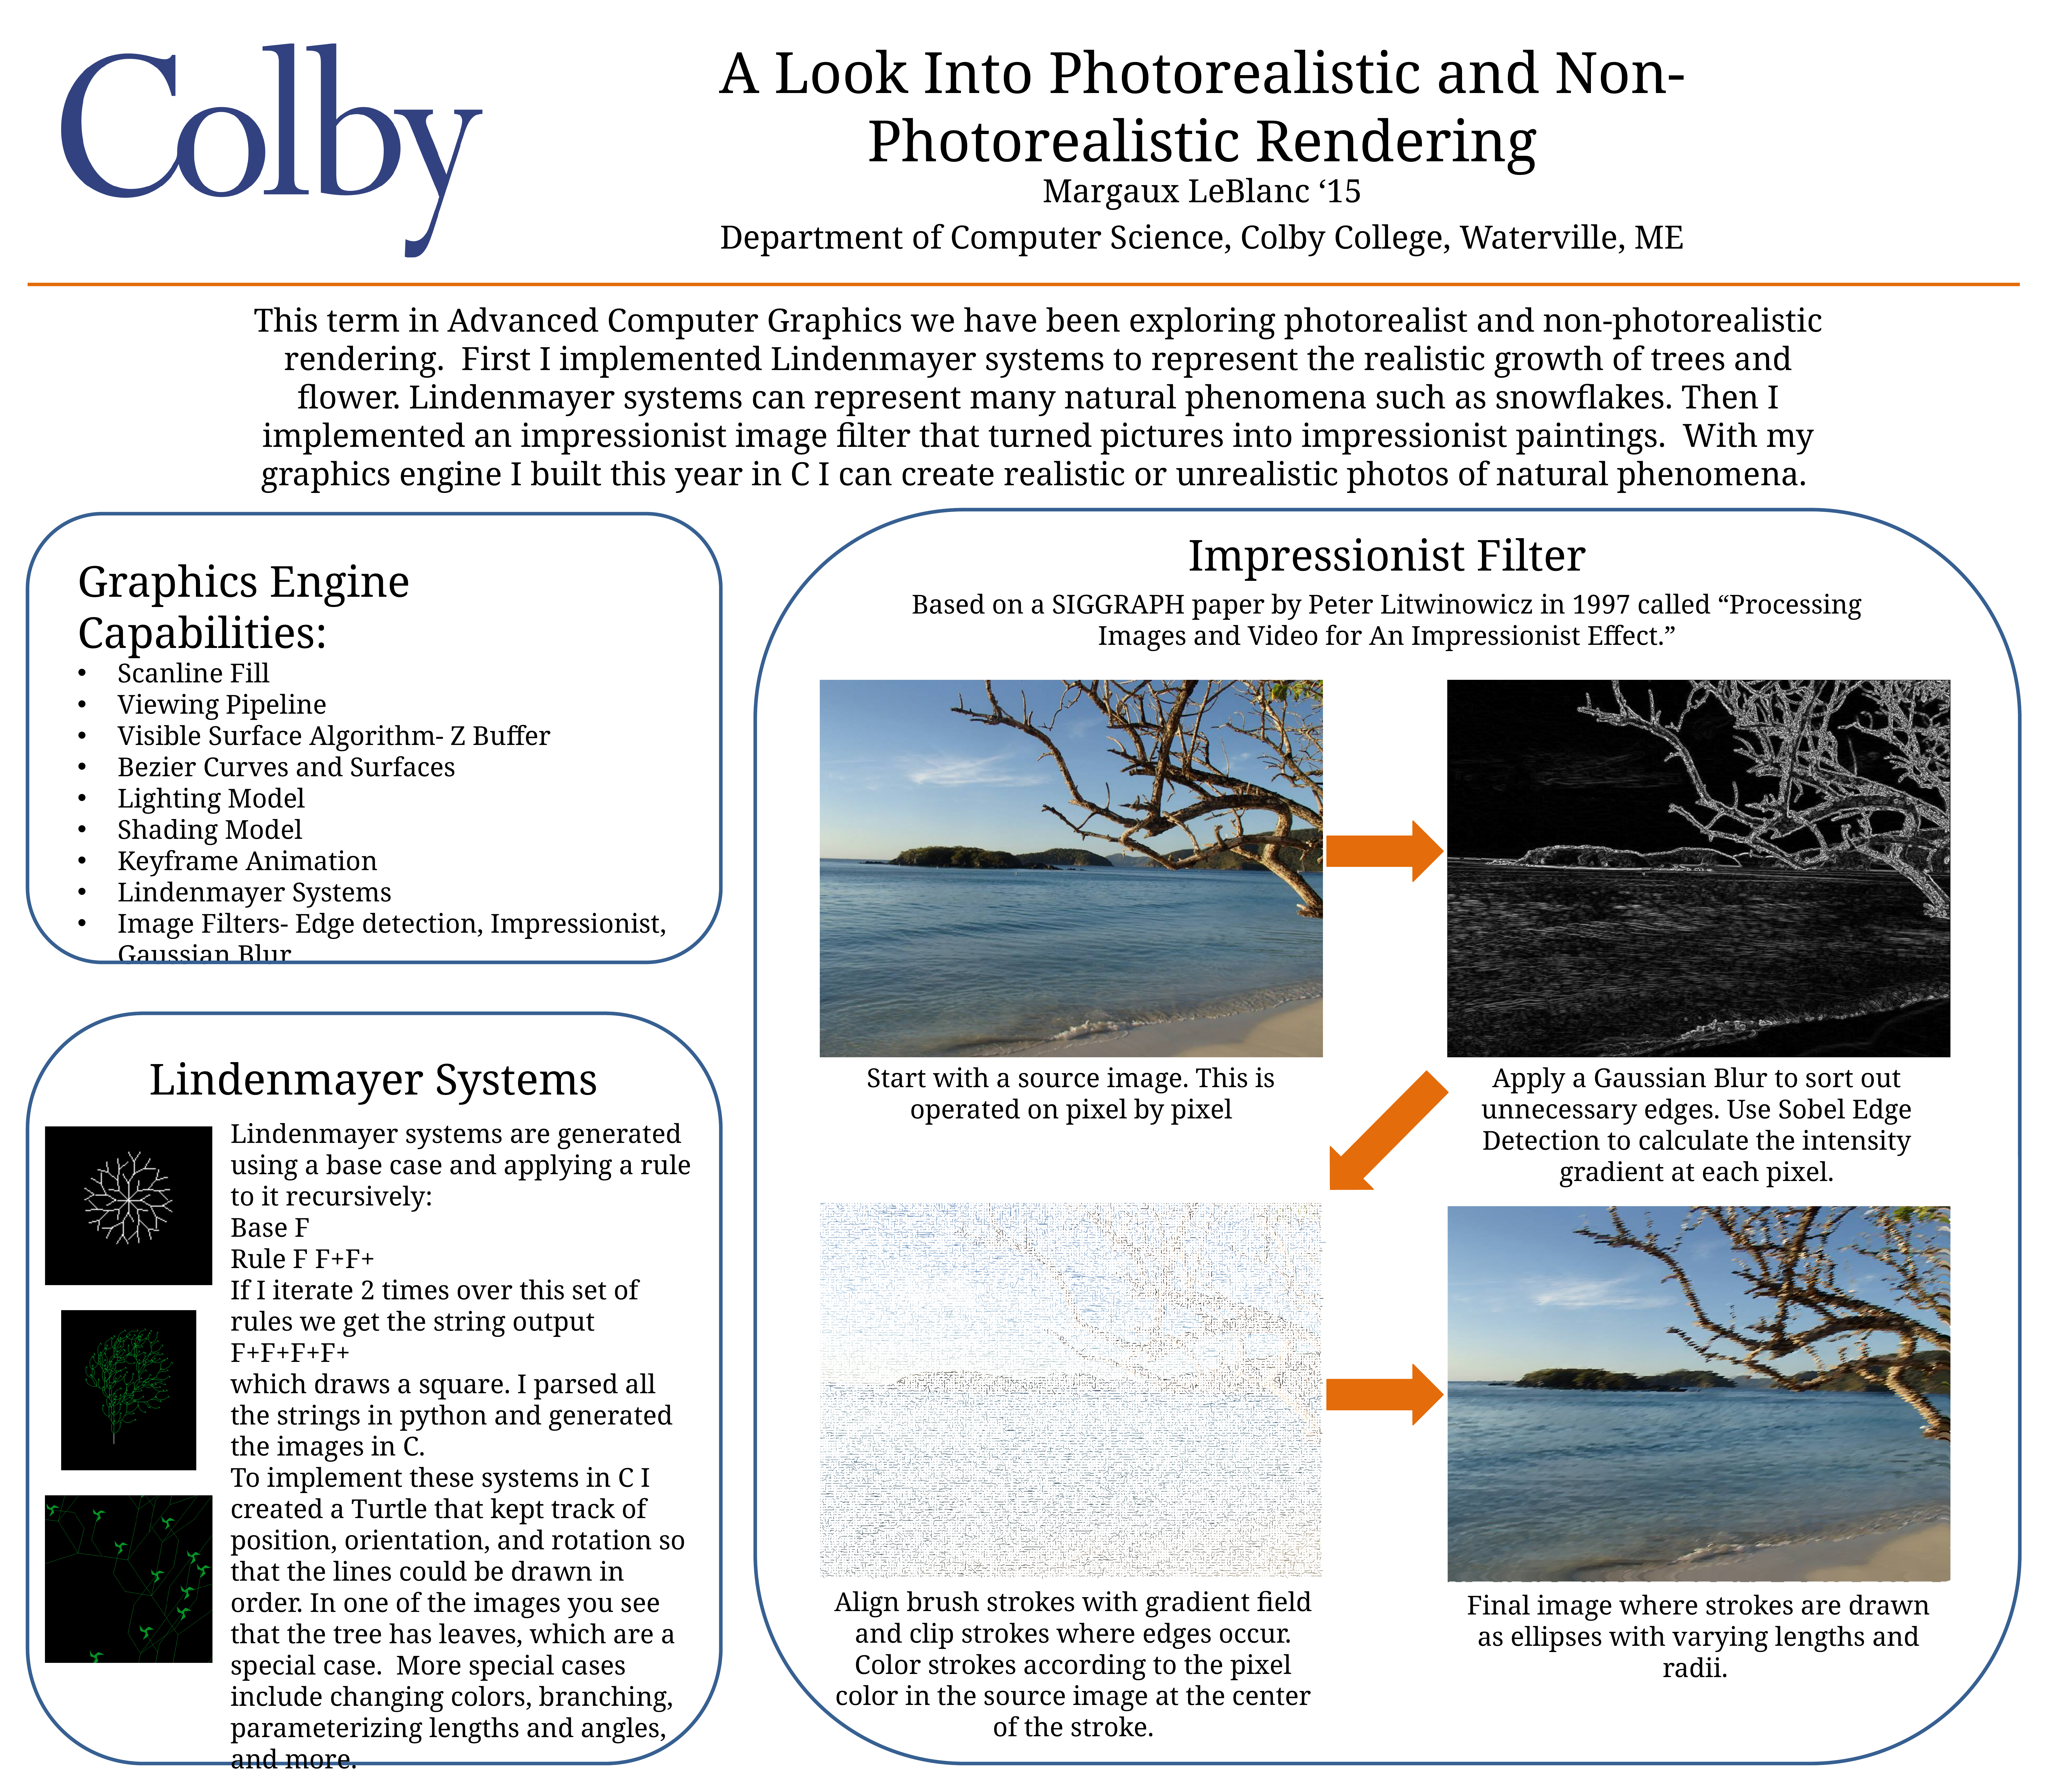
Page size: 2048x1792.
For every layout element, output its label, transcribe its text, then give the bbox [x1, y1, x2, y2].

text_box [27, 513, 722, 963]
picture [61, 43, 482, 257]
picture [1447, 680, 1950, 1058]
text_box Graphics Engine Capabilities: Scanline Fill Viewing Pipeline Visible Surface Algorithm- Z Buffer Bezier Curves and Surfaces Lighting Model Shading Model Keyframe Animation Lindenmayer Systems Image Filters- Edge detection, Impressionist, Gaussian Blur [73, 957, 675, 972]
picture [1447, 1206, 1950, 1584]
text_box Margaux LeBlanc ‘15 [569, 168, 1836, 211]
text_box Department of Computer Science, Colby College, Waterville, ME [569, 214, 1836, 257]
text_box Apply a Gaussian Blur to sort out unnecessary edges. Use Sobel Edge Detection to calculate the intensity gradient at each pixel. [1445, 1059, 1948, 1188]
text_box [1329, 1070, 1449, 1190]
picture [45, 1126, 212, 1285]
text_box A Look Into Photorealistic and Non-Photorealistic Rendering [540, 34, 1865, 175]
text_box This term in Advanced Computer Graphics we have been exploring photorealist and non-photorealistic rendering. First I implemented Lindenmayer systems to represent the realistic growth of trees and flower. Lindenmayer systems can represent many natural phenomena such as snowflakes. Then I implemented an impressionist image filter that turned pictures into impressionist paintings. With my graphics engine I built this year in C I can create realistic or unrealistic photos of natural phenomena. [226, 298, 1851, 494]
text_box Lindenmayer systems are generated using a base case and applying a rule to it recursively: Base F Rule F F+F+ If I iterate 2 times over this set of rules we get the string output F+F+F+F+ which draws a square. I parsed all the strings in python and generated the images in C. To implement these systems in C I created a Turtle that kept track of position, orientation, and rotation so that the lines could be drawn in order. In one of the images you see that the tree has leaves, which are a special case. More special cases include changing colors, branching, parameterizing lengths and angles, and more. [226, 1115, 707, 1776]
text_box Final image where strokes are drawn as ellipses with varying lengths and radii. [1447, 1586, 1950, 1685]
text_box Align brush strokes with gradient field and clip strokes where edges occur. Color strokes according to the pixel color in the source image at the center of the stroke. [822, 1586, 1325, 1744]
text_box Lindenmayer Systems [145, 1050, 603, 1105]
text_box [1326, 820, 1444, 882]
picture [820, 1203, 1327, 1584]
text_box [27, 1013, 722, 1764]
text_box [1328, 1364, 1444, 1426]
picture [61, 1310, 197, 1471]
text_box Start with a source image. This is operated on pixel by pixel [847, 1059, 1296, 1126]
picture [45, 1495, 212, 1663]
text_box [755, 509, 2020, 1764]
picture [820, 680, 1323, 1058]
